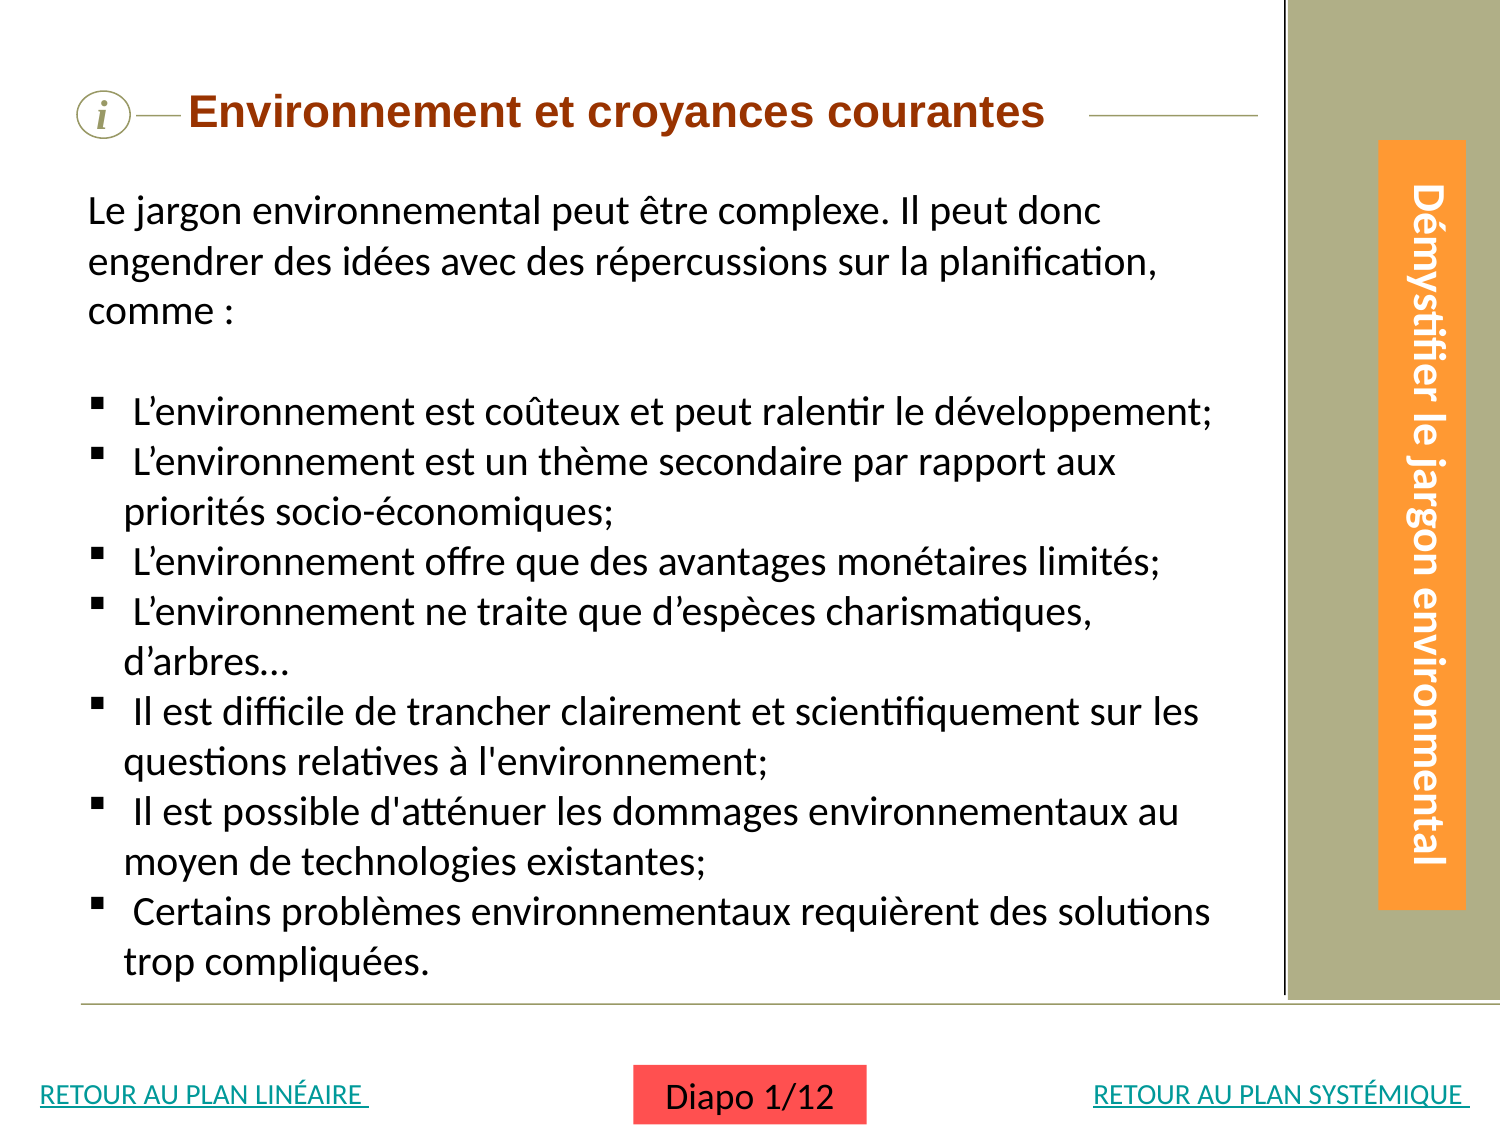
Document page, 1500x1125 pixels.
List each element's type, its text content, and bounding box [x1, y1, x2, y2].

text_box Diapo 1/12 [633, 1064, 867, 1125]
text_box [77, 94, 90, 135]
text_box RETOUR AU PLAN LINÉAIRE [27, 1063, 623, 1122]
text_box Démystifier le jargon environmental [1378, 140, 1466, 911]
text_box RETOUR AU PLAN SYSTÉMIQUE [819, 1063, 1482, 1122]
text_box [1287, 0, 1500, 1000]
text_box Le jargon environnemental peut être complexe. Il peut donc engendrer des idées avec des répercussions sur la planification, comme : L’environnement est coûteux et peut ralentir le développement; L’environnement est un thème secondaire par rapport aux priorités socio-économiques; L’environnement offre que des avantages monétaires limités; L’environnement ne traite que d’espèces charismatiques, d’arbres… Il est difficile de trancher clairement et scientifiquement sur ​​les questions relatives à l'environnement; Il est possible d'atténuer les dommages environnementaux au moyen de technologies existantes; Certains problèmes environnementaux requièrent des solutions trop compliquées. [73, 175, 1237, 992]
text_box i [90, 82, 150, 153]
text_box Environnement et croyances courantes [182, 75, 1089, 146]
